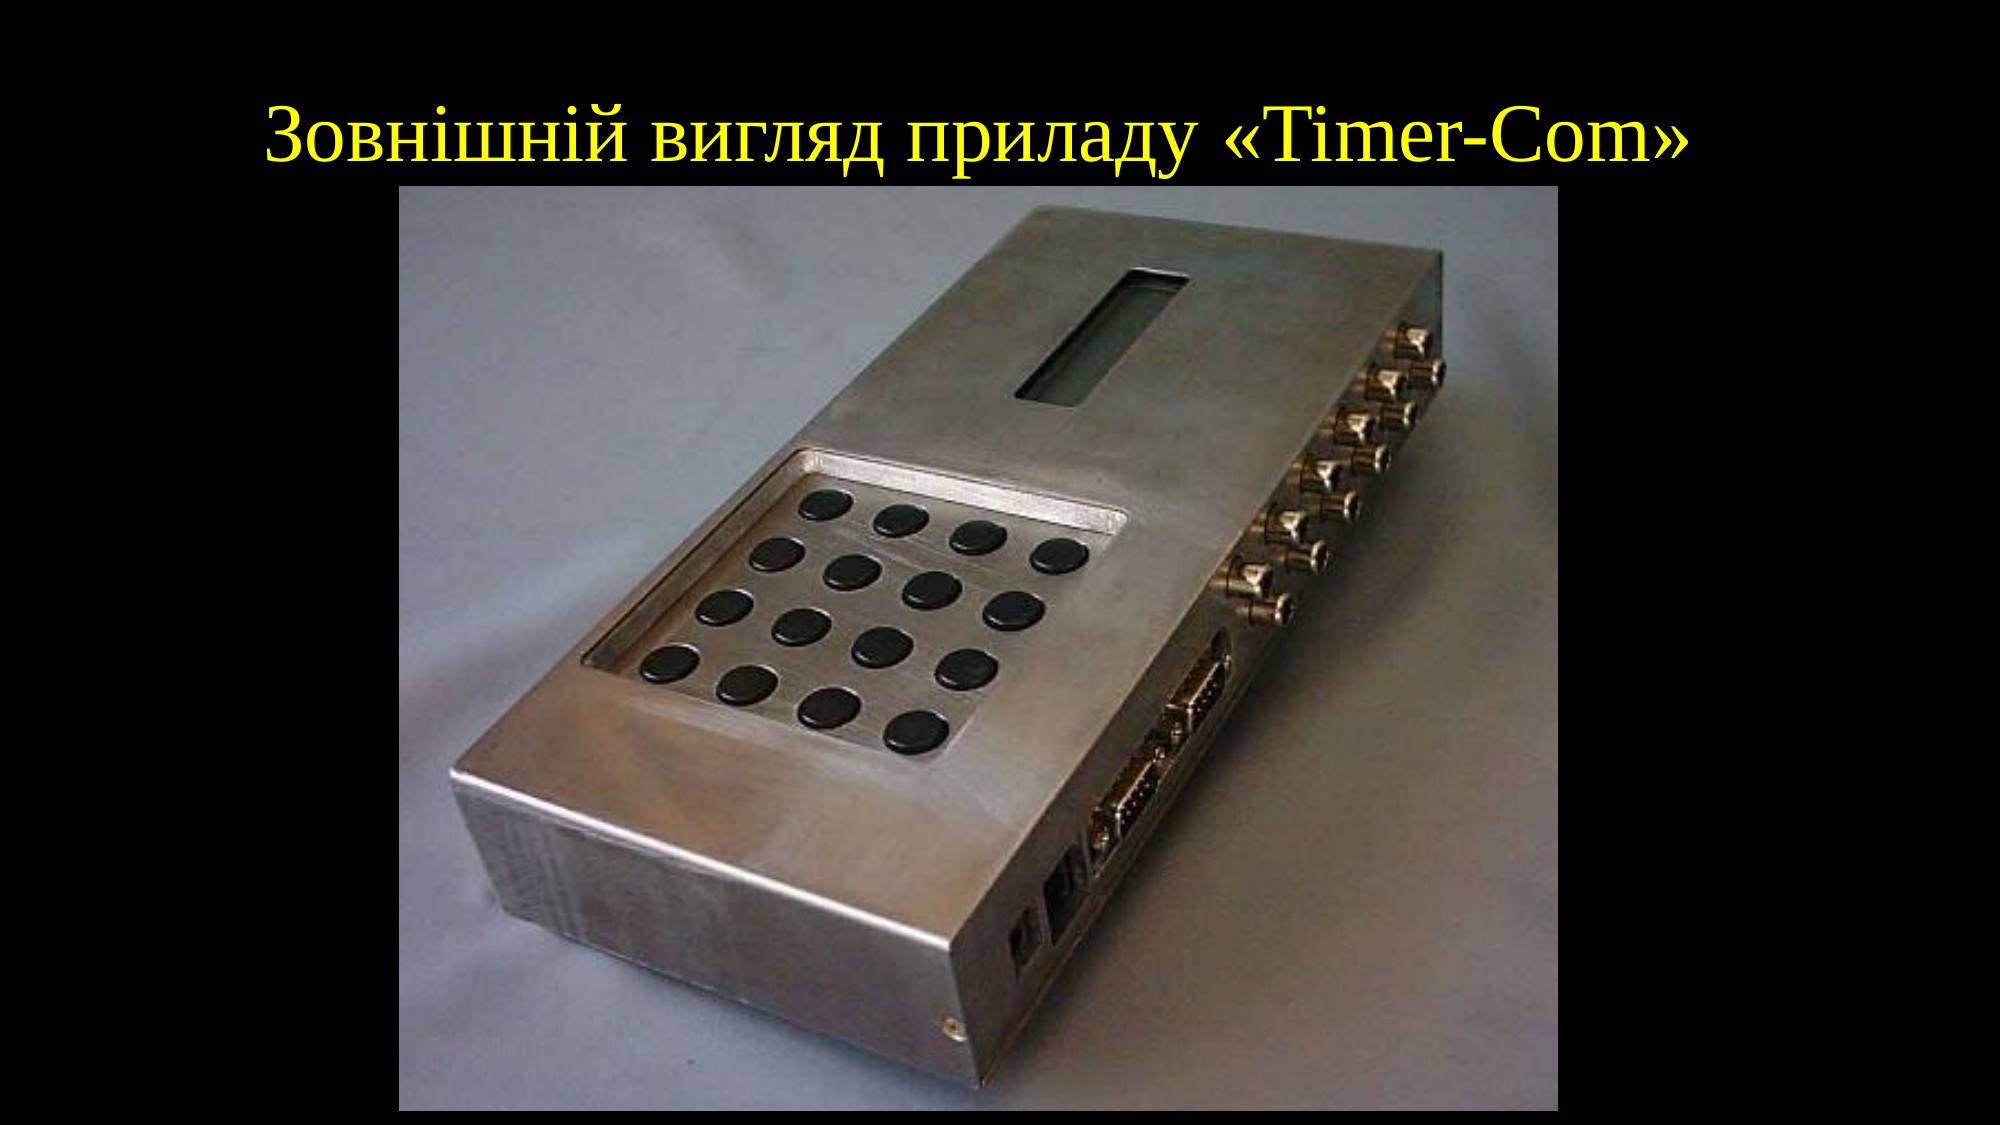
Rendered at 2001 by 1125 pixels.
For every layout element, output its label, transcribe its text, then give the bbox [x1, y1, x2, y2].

title Зовнішній вигляд приладу «Timer-Com» [228, 0, 1729, 188]
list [399, 186, 1558, 1112]
